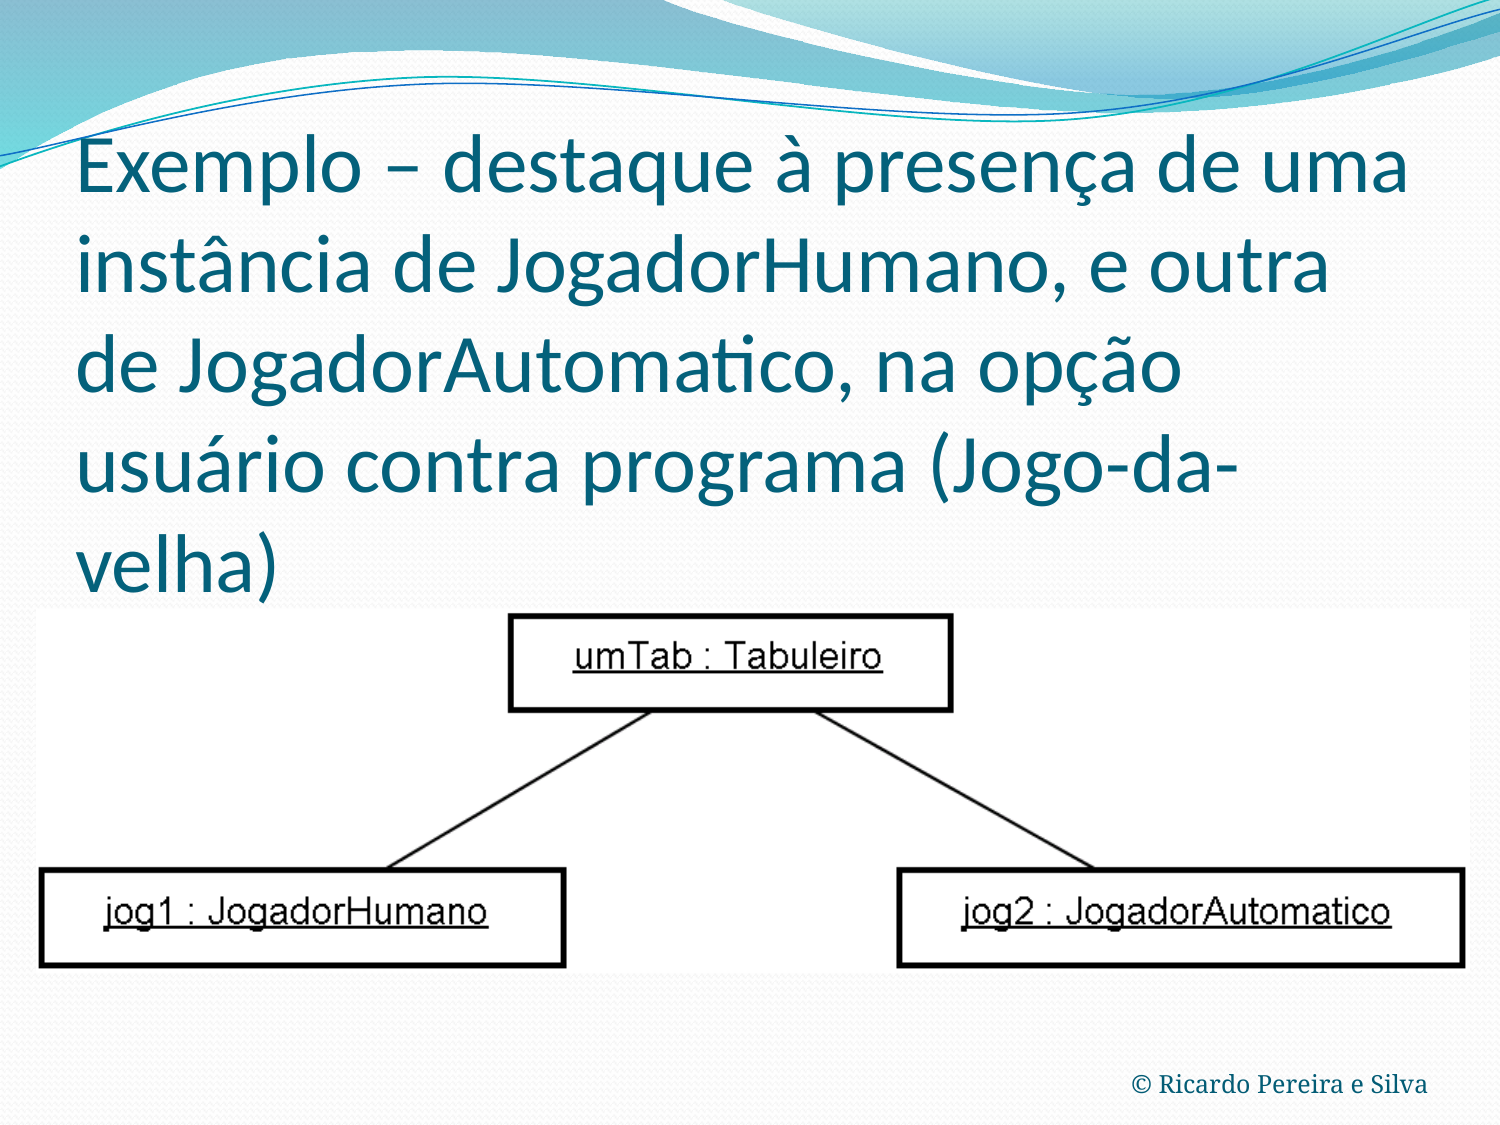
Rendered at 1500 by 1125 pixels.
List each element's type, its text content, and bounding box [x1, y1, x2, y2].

footer © Ricardo Pereira e Silva [1101, 1042, 1429, 1103]
title Exemplo – destaque à presença de uma instância de JogadorHumano, e outra de JogadorAutomatico, na opção usuário contra programa (Jogo-da-velha) [75, 115, 1425, 608]
picture [36, 609, 1471, 973]
